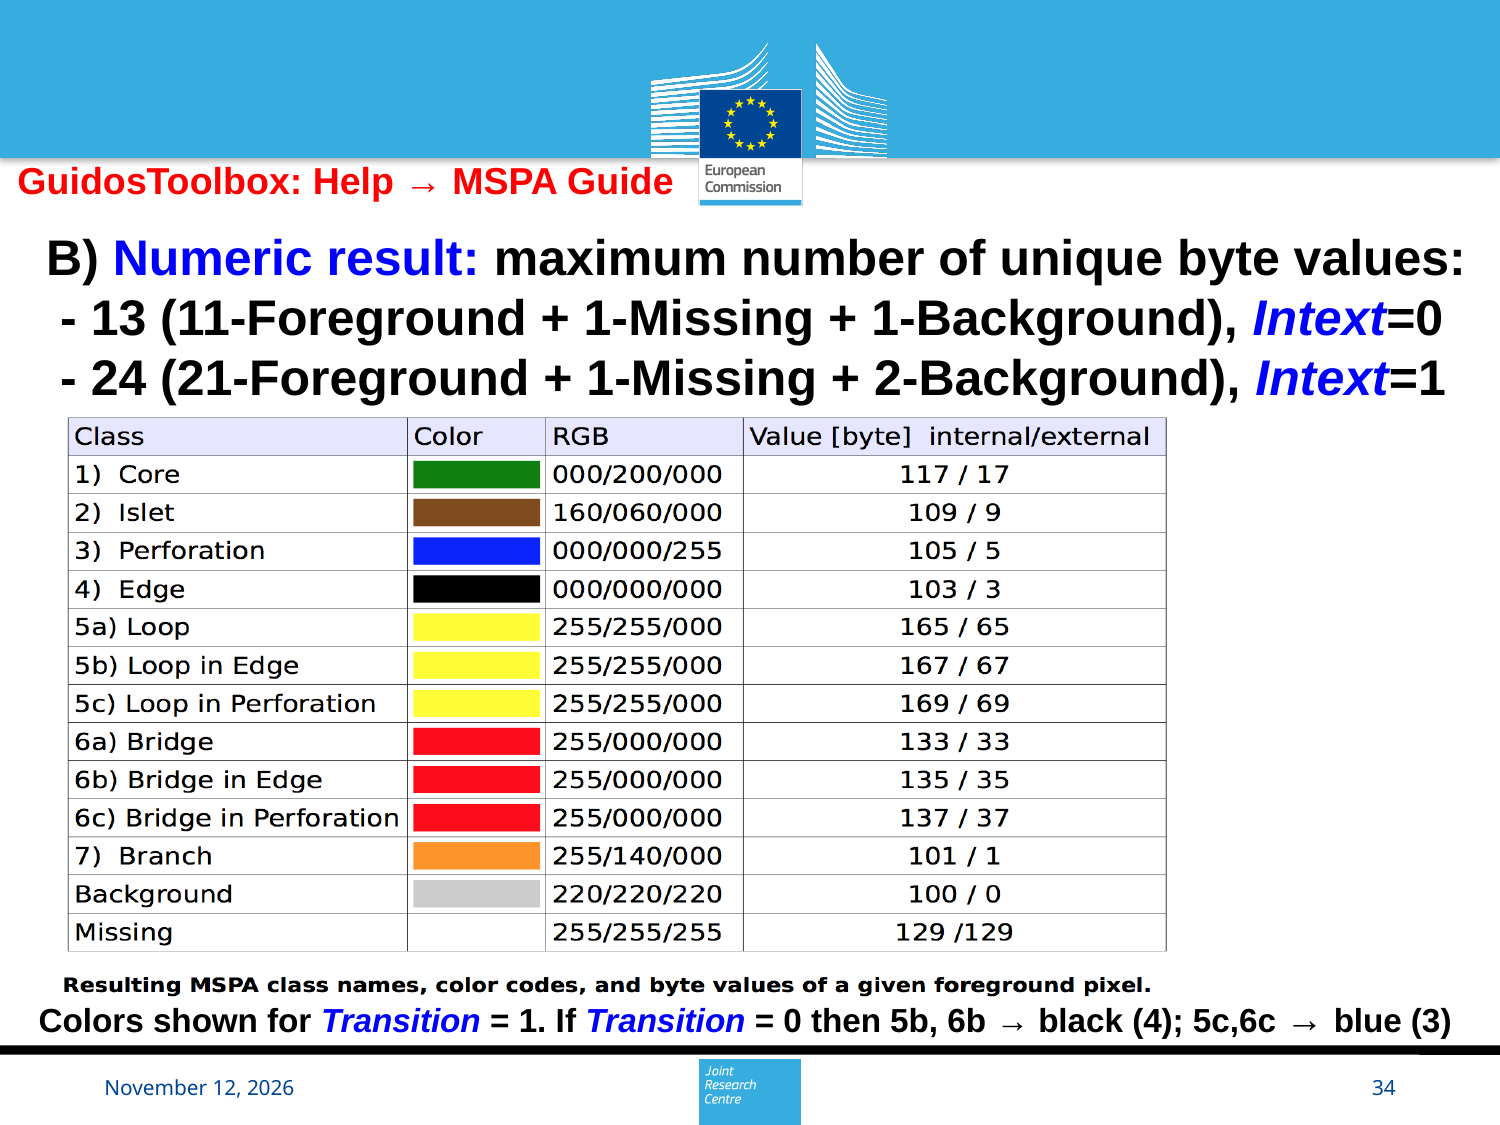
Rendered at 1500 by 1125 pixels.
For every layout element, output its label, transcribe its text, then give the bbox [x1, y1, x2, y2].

text_box GuidosToolbox: Help → MSPA Guide [2, 149, 690, 210]
picture [651, 42, 887, 207]
picture [699, 1059, 801, 1125]
text_box B) Numeric result: maximum number of unique byte values: - 13 (11-Foreground + 1-Missing + 1-Background), Intext=0 - 24 (21-Foreground + 1-Missing + 2-Background), Intext=1 [31, 217, 1496, 413]
picture [62, 412, 1176, 1001]
text_box Colors shown for Transition = 1. If Transition = 0 then 5b, 6b → black (4); 5c,6c → blue (3) [24, 987, 1467, 1048]
slide_number 34 [1045, 1074, 1396, 1100]
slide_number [104, 1074, 455, 1100]
